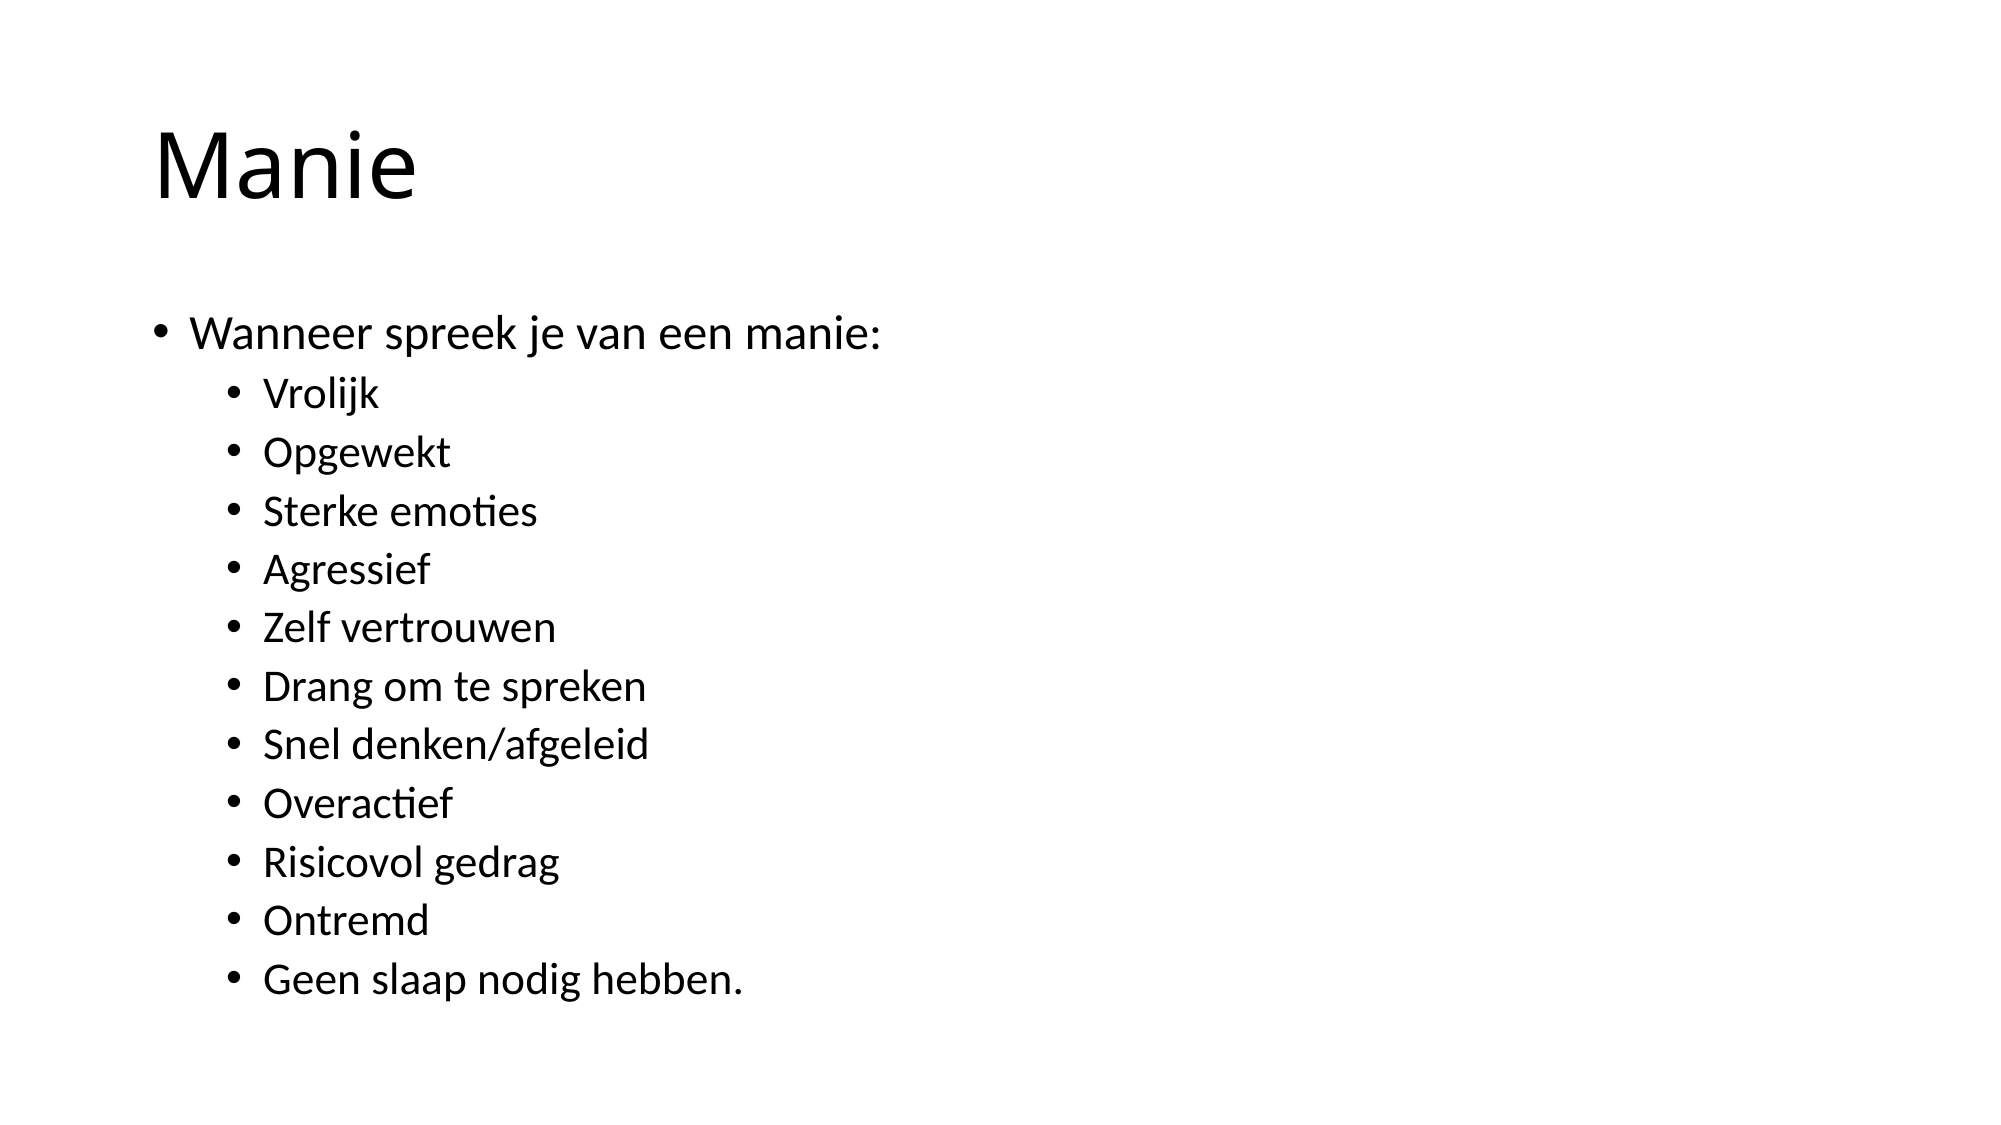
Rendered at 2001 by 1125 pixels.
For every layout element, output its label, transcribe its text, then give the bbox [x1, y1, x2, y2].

title Manie [137, 59, 1863, 278]
list Wanneer spreek je van een manie: Vrolijk Opgewekt Sterke emoties Agressief Zelf vertrouwen Drang om te spreken Snel denken/afgeleid Overactief Risicovol gedrag Ontremd Geen slaap nodig hebben. [137, 299, 1863, 1014]
